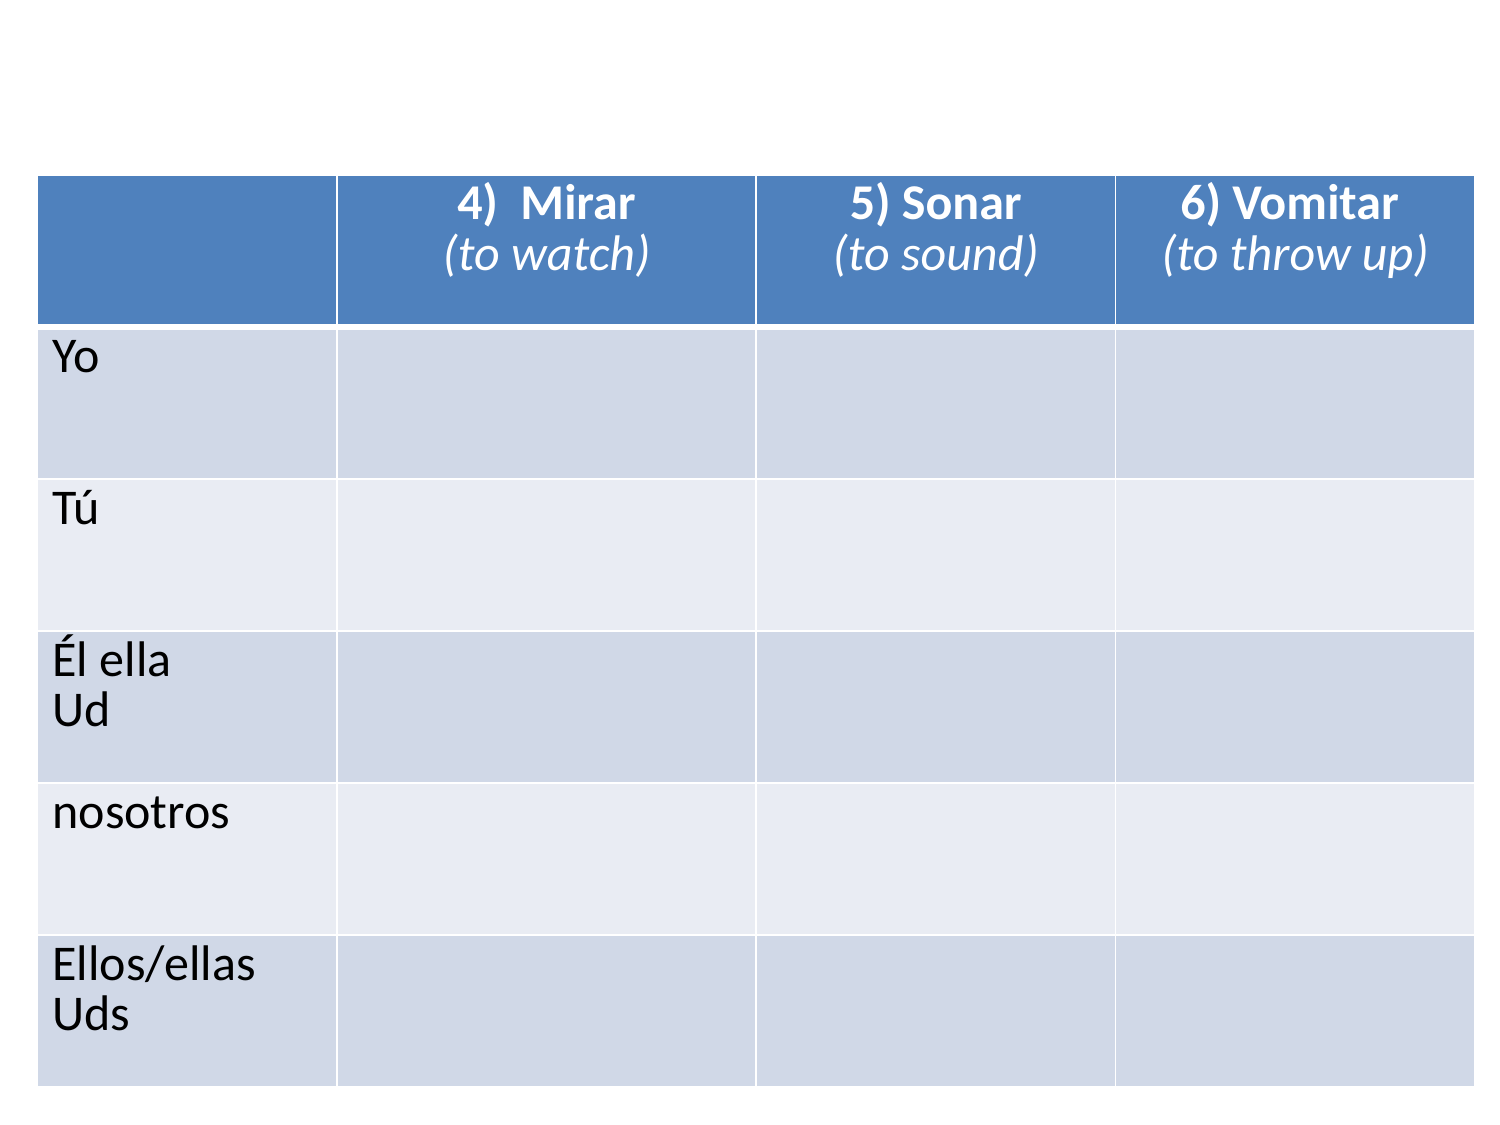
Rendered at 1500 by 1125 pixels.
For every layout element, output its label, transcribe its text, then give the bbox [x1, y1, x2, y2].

table_cell [1116, 480, 1474, 630]
table_cell [757, 480, 1115, 630]
table_header [38, 176, 336, 324]
table_cell [1116, 330, 1474, 478]
table_cell Tú [38, 480, 336, 630]
table_cell [1116, 784, 1474, 934]
table_header 6) Vomitar (to throw up) [1116, 176, 1474, 324]
table_cell [338, 480, 755, 630]
table_cell [757, 936, 1115, 1086]
table_header 4) Mirar (to watch) [338, 176, 755, 324]
table_cell [338, 936, 755, 1086]
table_cell Él ella Ud [38, 632, 336, 782]
table_cell Ellos/ellas Uds [38, 936, 336, 1086]
table_cell [757, 784, 1115, 934]
table_cell [1116, 632, 1474, 782]
table_cell [757, 330, 1115, 478]
table_cell [338, 330, 755, 478]
table_cell nosotros [38, 784, 336, 934]
table_cell [338, 632, 755, 782]
table_cell [1116, 936, 1474, 1086]
table_cell Yo [38, 330, 336, 478]
table_cell [338, 784, 755, 934]
table_header 5) Sonar (to sound) [757, 176, 1115, 324]
table_cell [757, 632, 1115, 782]
